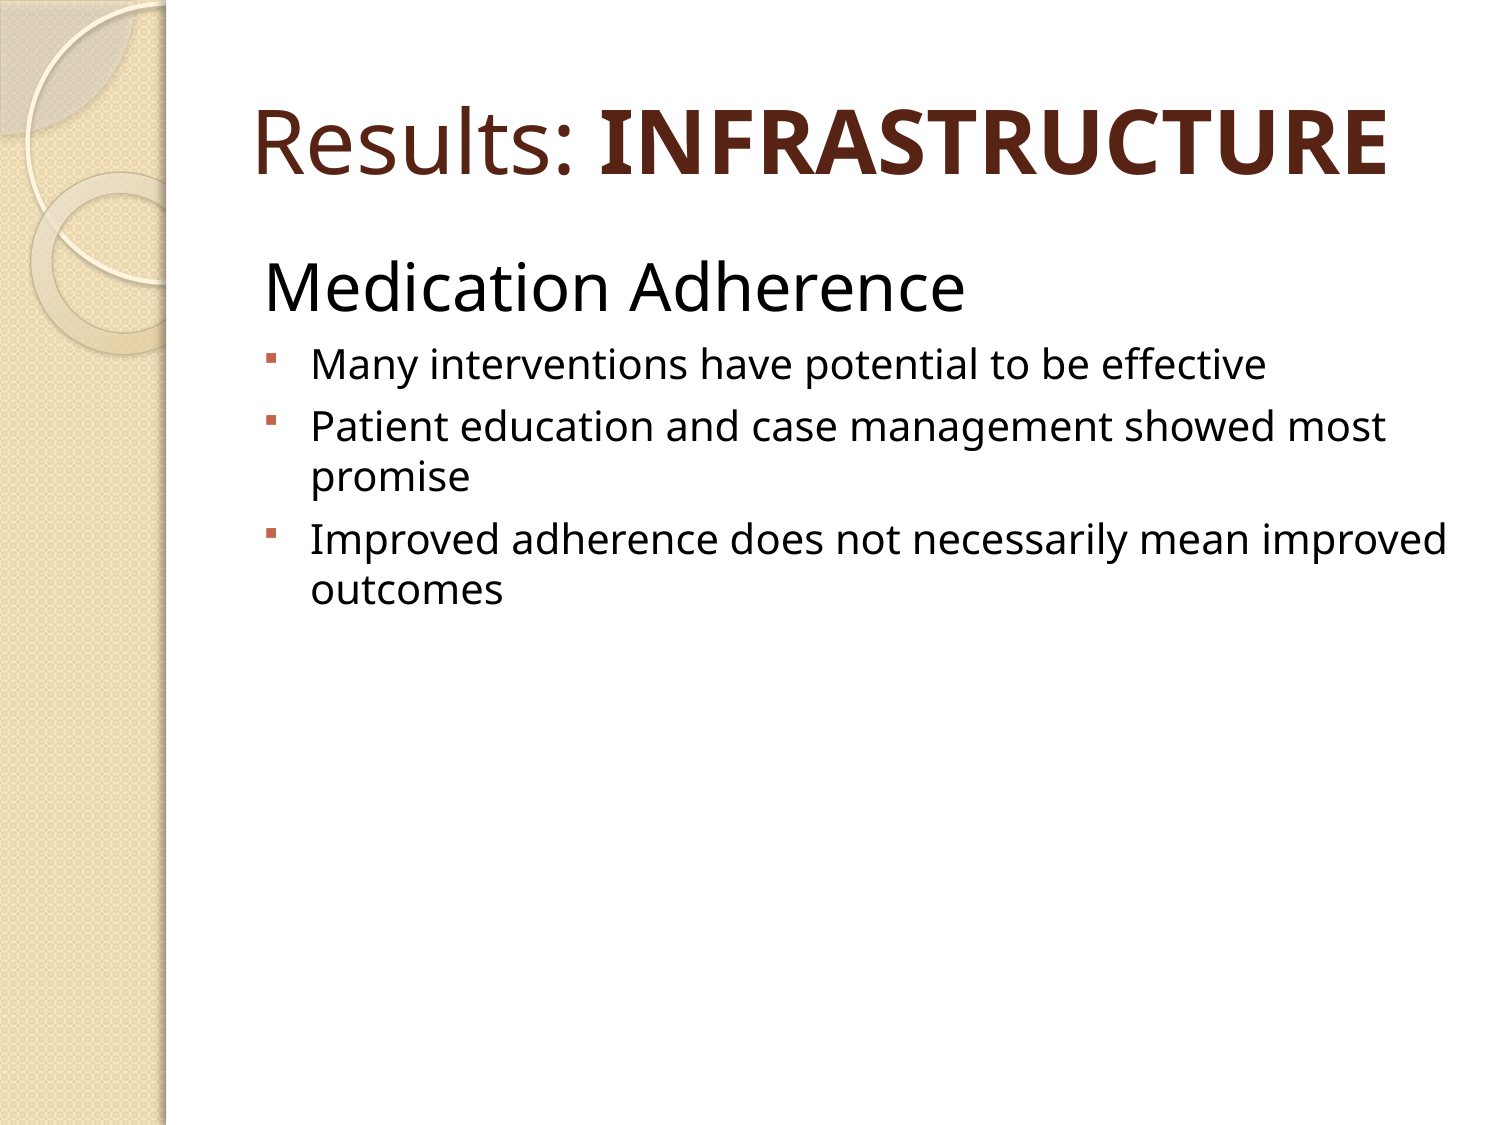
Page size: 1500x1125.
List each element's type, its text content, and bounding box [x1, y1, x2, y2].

title Results: Infrastructure [235, 45, 1466, 233]
list Medication Adherence Many interventions have potential to be effective Patient education and case management showed most promise Improved adherence does not necessarily mean improved outcomes [235, 237, 1466, 1025]
